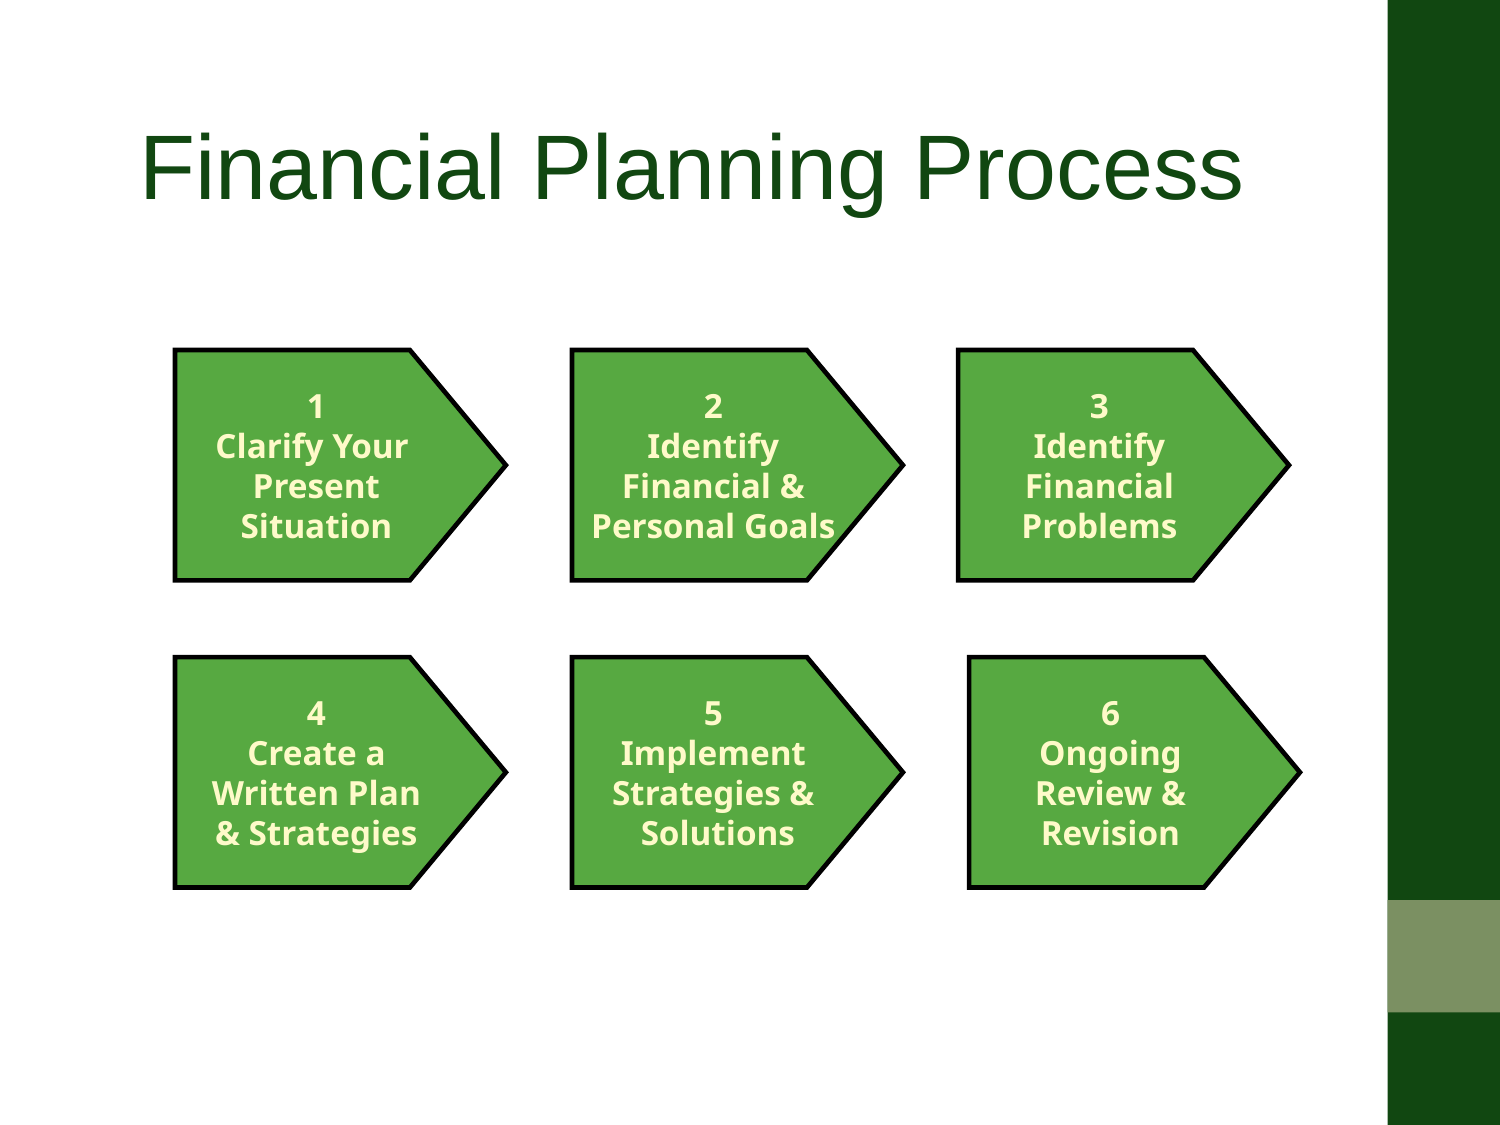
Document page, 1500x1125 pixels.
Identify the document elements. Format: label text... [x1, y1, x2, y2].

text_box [174, 349, 1301, 888]
text_box Financial Planning Process [36, 62, 1350, 264]
